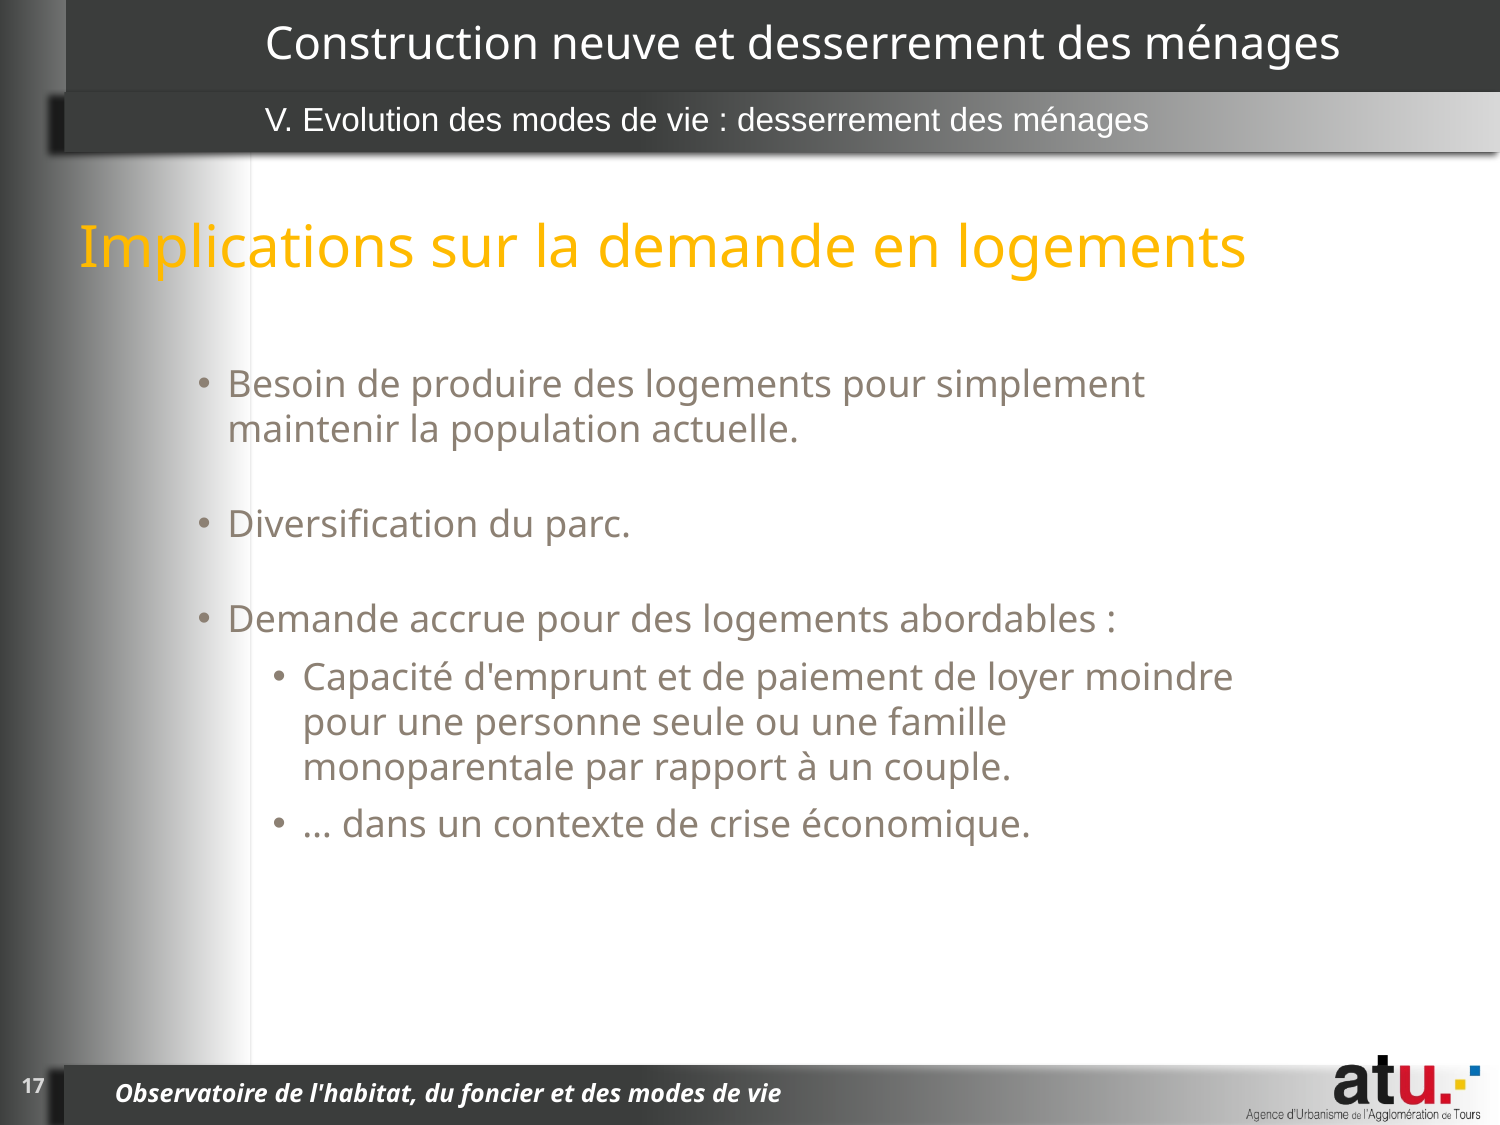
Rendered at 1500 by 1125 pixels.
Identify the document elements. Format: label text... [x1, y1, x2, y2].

subtitle V. Evolution des modes de vie : desserrement des ménages [249, 90, 1247, 150]
text_box 17 [0, 1065, 67, 1125]
text_box Observatoire de l'habitat, du foncier et des modes de vie [76, 1070, 821, 1114]
picture [1246, 1042, 1500, 1124]
text_box Implications sur la demande en logements [64, 201, 1353, 287]
title Construction neuve et desserrement des ménages [249, 0, 1447, 83]
text_box Besoin de produire des logements pour simplement maintenir la population actuelle. Diversification du parc. Demande accrue pour des logements abordables : Capacité d'emprunt et de paiement de loyer moindre pour une personne seule ou une famille monoparentale par rapport à un couple. … dans un contexte de crise économique. [182, 352, 1282, 853]
